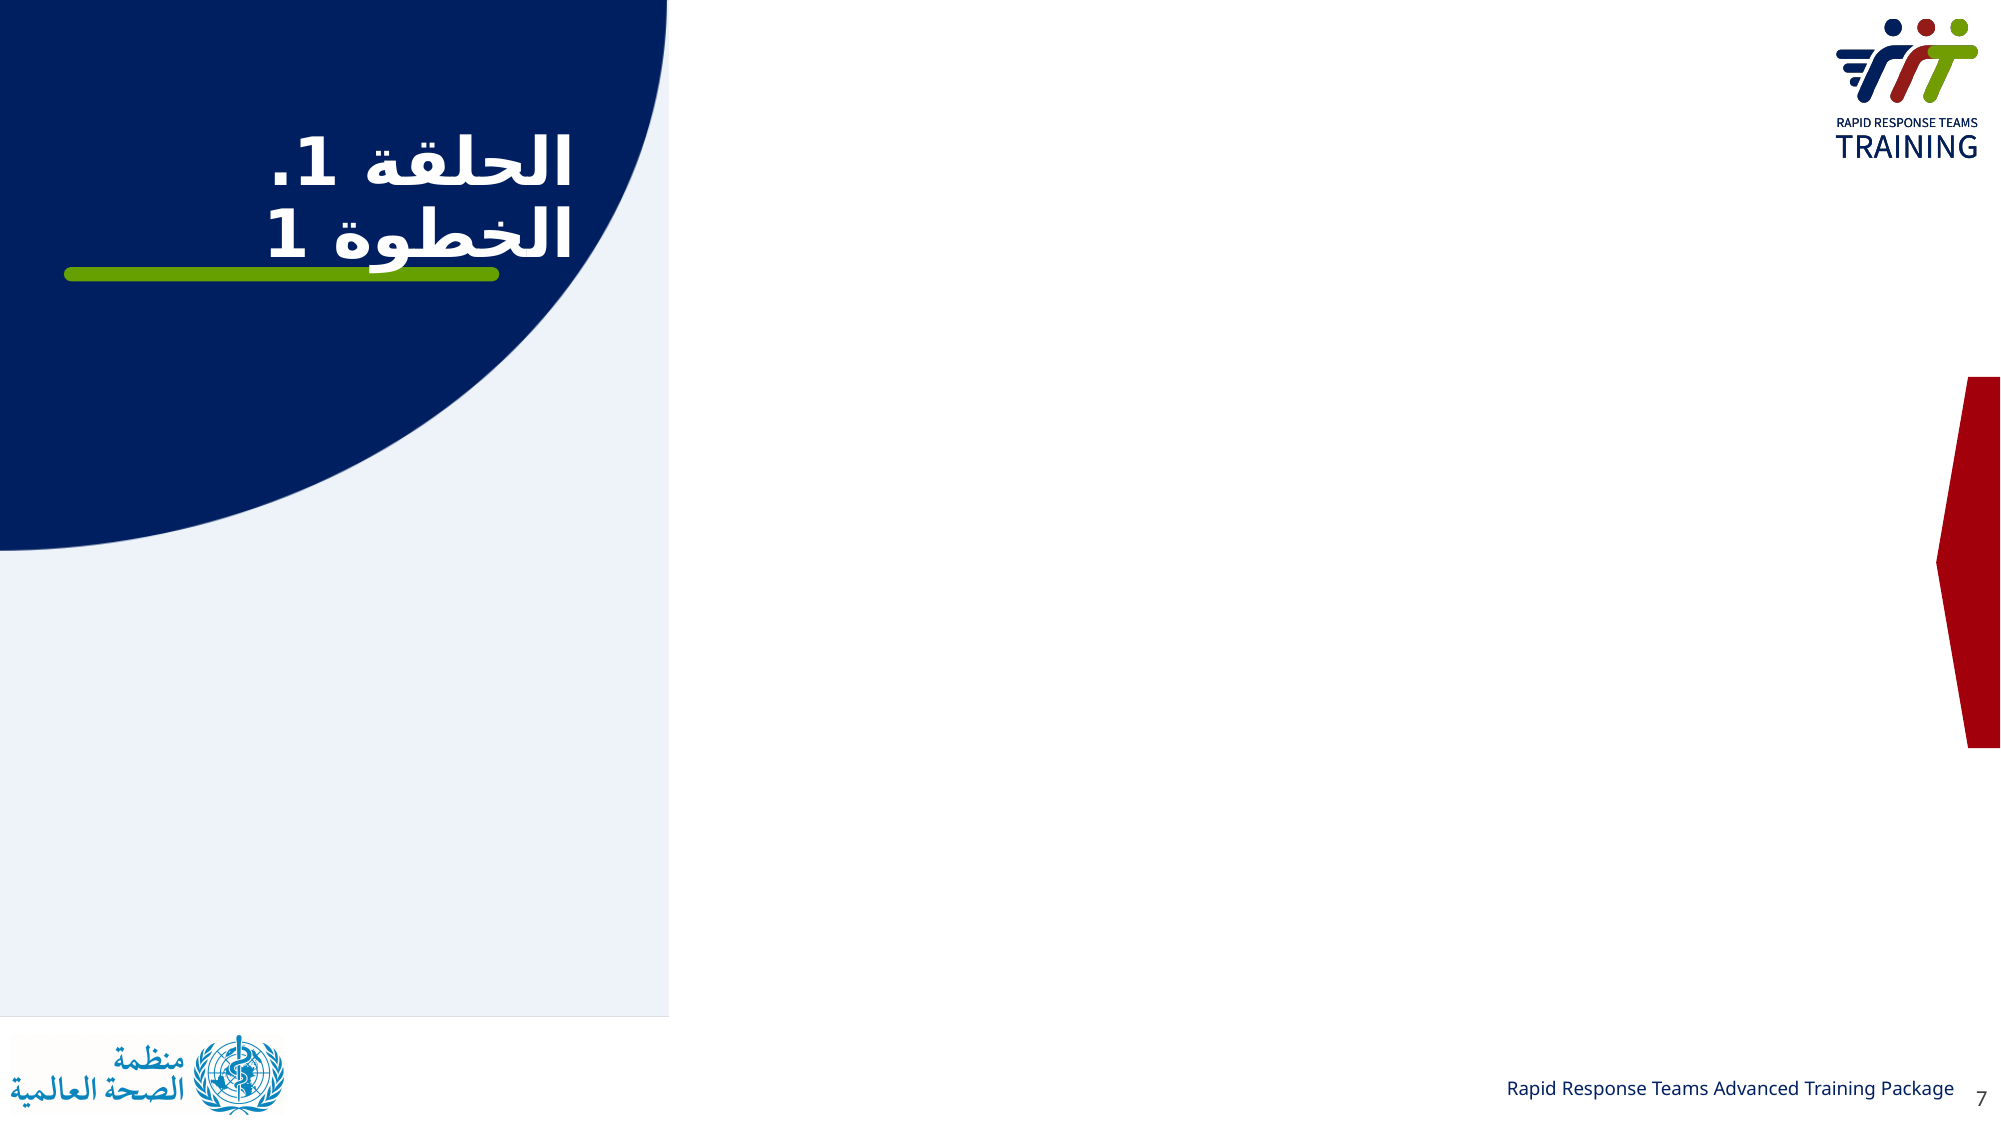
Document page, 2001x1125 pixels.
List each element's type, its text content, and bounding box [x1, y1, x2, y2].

picture [11, 1035, 284, 1115]
picture [0, 0, 669, 1018]
picture [241, 1050, 247, 1059]
picture [1835, 19, 1978, 167]
title الحلقة 1. الخطوة 1 [0, 105, 584, 295]
